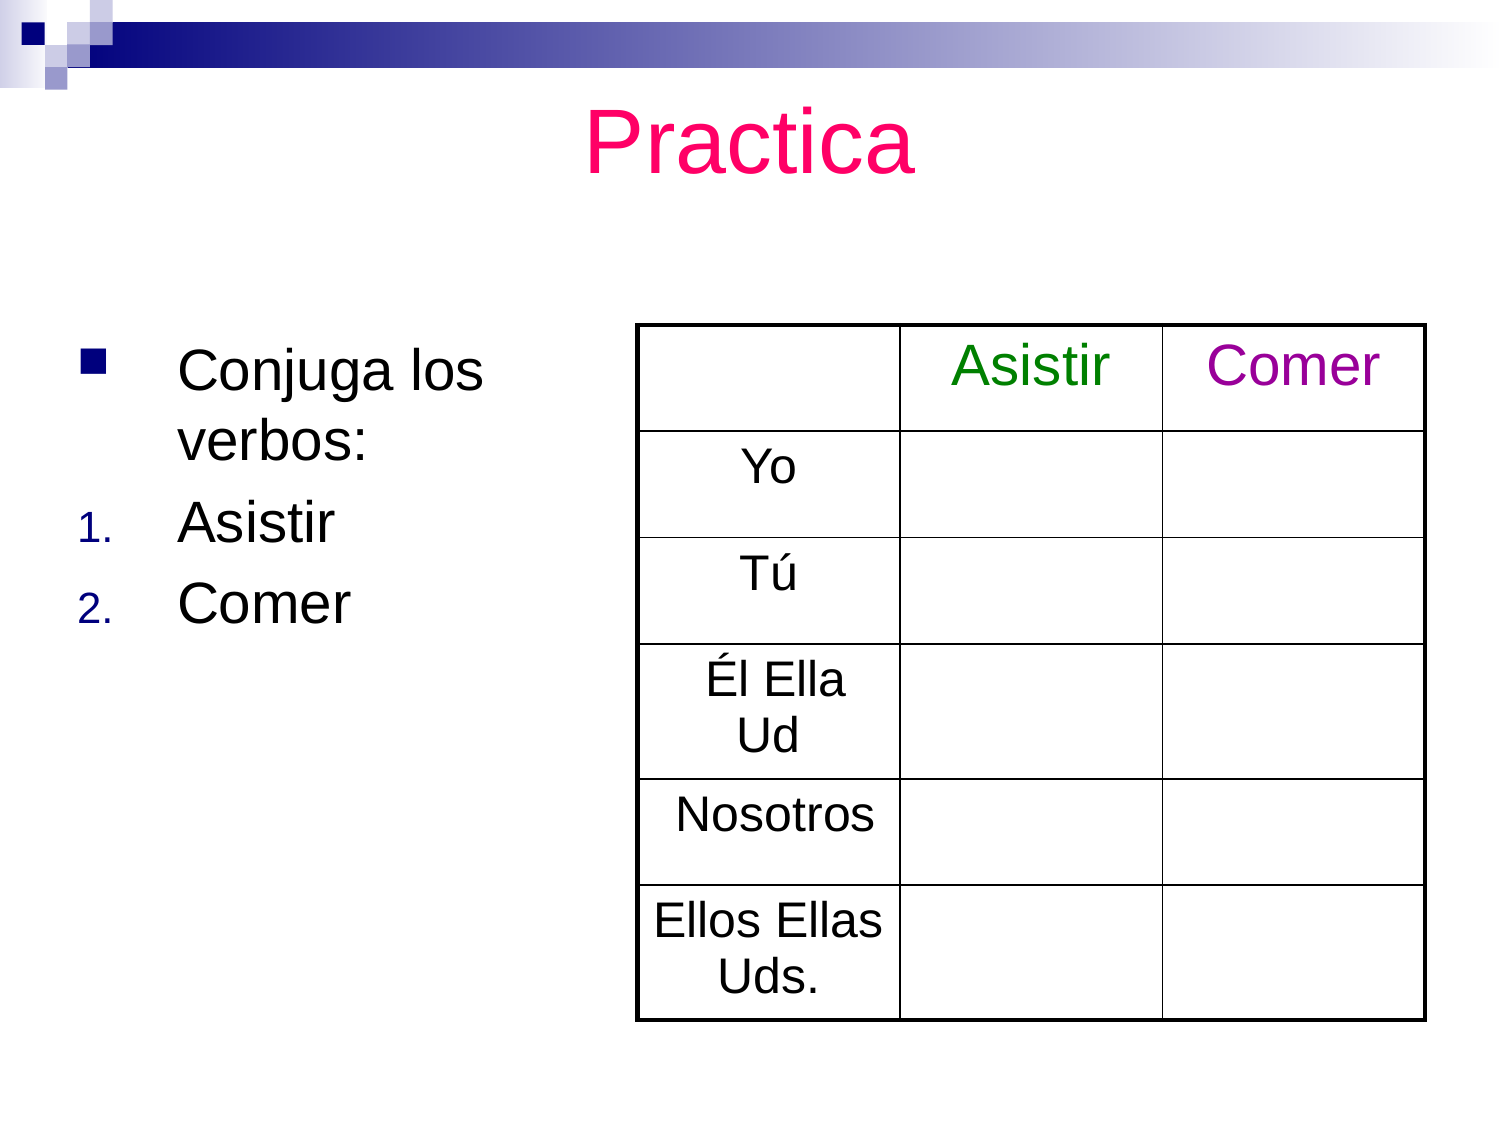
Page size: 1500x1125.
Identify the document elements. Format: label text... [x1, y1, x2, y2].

table_cell Yo [650, 432, 899, 537]
table_header Comer [1163, 327, 1423, 430]
table_cell [1163, 538, 1423, 643]
text_box Conjuga los verbos: Asistir Comer [62, 324, 650, 963]
table_cell [901, 645, 1162, 778]
table_cell [1163, 645, 1423, 778]
table_cell Tú [650, 538, 899, 643]
table_cell Nosotros [650, 780, 899, 884]
table_cell [901, 886, 1162, 1018]
table_header Asistir [901, 327, 1162, 430]
table_cell [1163, 886, 1423, 1018]
table_cell [901, 538, 1162, 643]
table_cell [1163, 432, 1423, 537]
table_cell [1163, 780, 1423, 884]
text_box Practica [74, 74, 1425, 300]
table_cell [901, 432, 1162, 537]
table_header [650, 327, 899, 430]
table_cell Ellos Ellas Uds. [640, 886, 899, 1018]
table_cell Él Ella Ud [650, 645, 899, 778]
table_cell [901, 780, 1162, 884]
